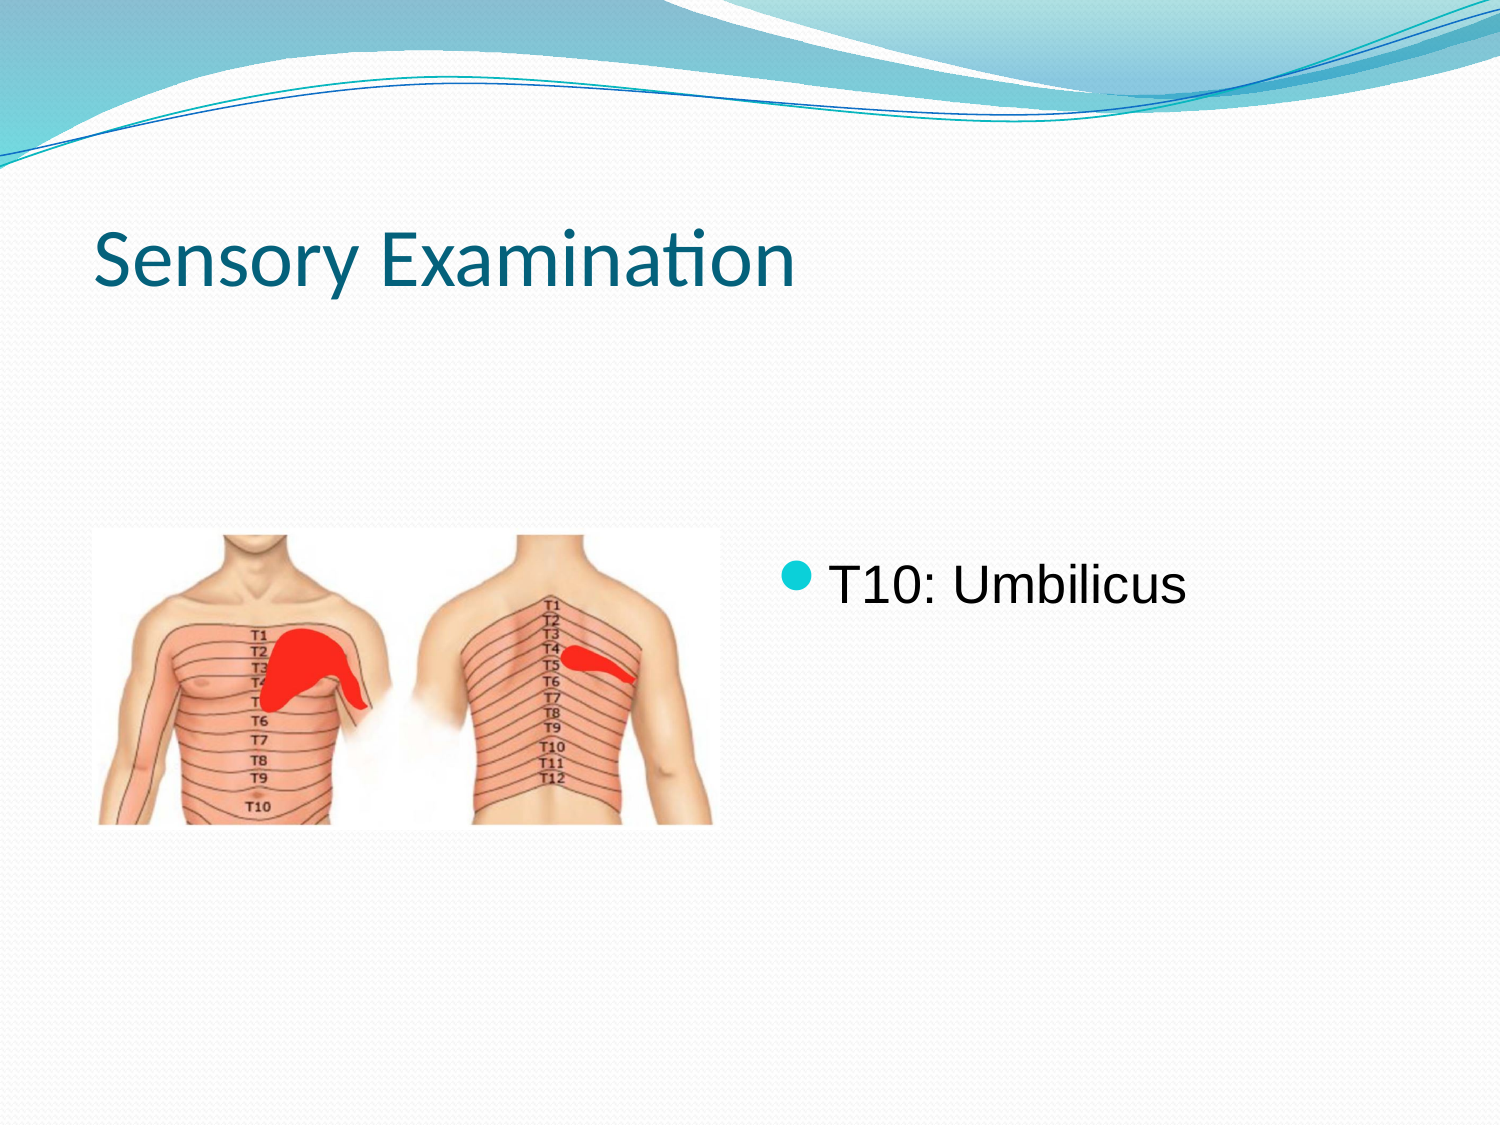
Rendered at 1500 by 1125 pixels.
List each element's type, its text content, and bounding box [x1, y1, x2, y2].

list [92, 527, 721, 830]
list T10: Umbilicus [762, 314, 1425, 1043]
title Sensory Examination [75, 115, 1425, 303]
